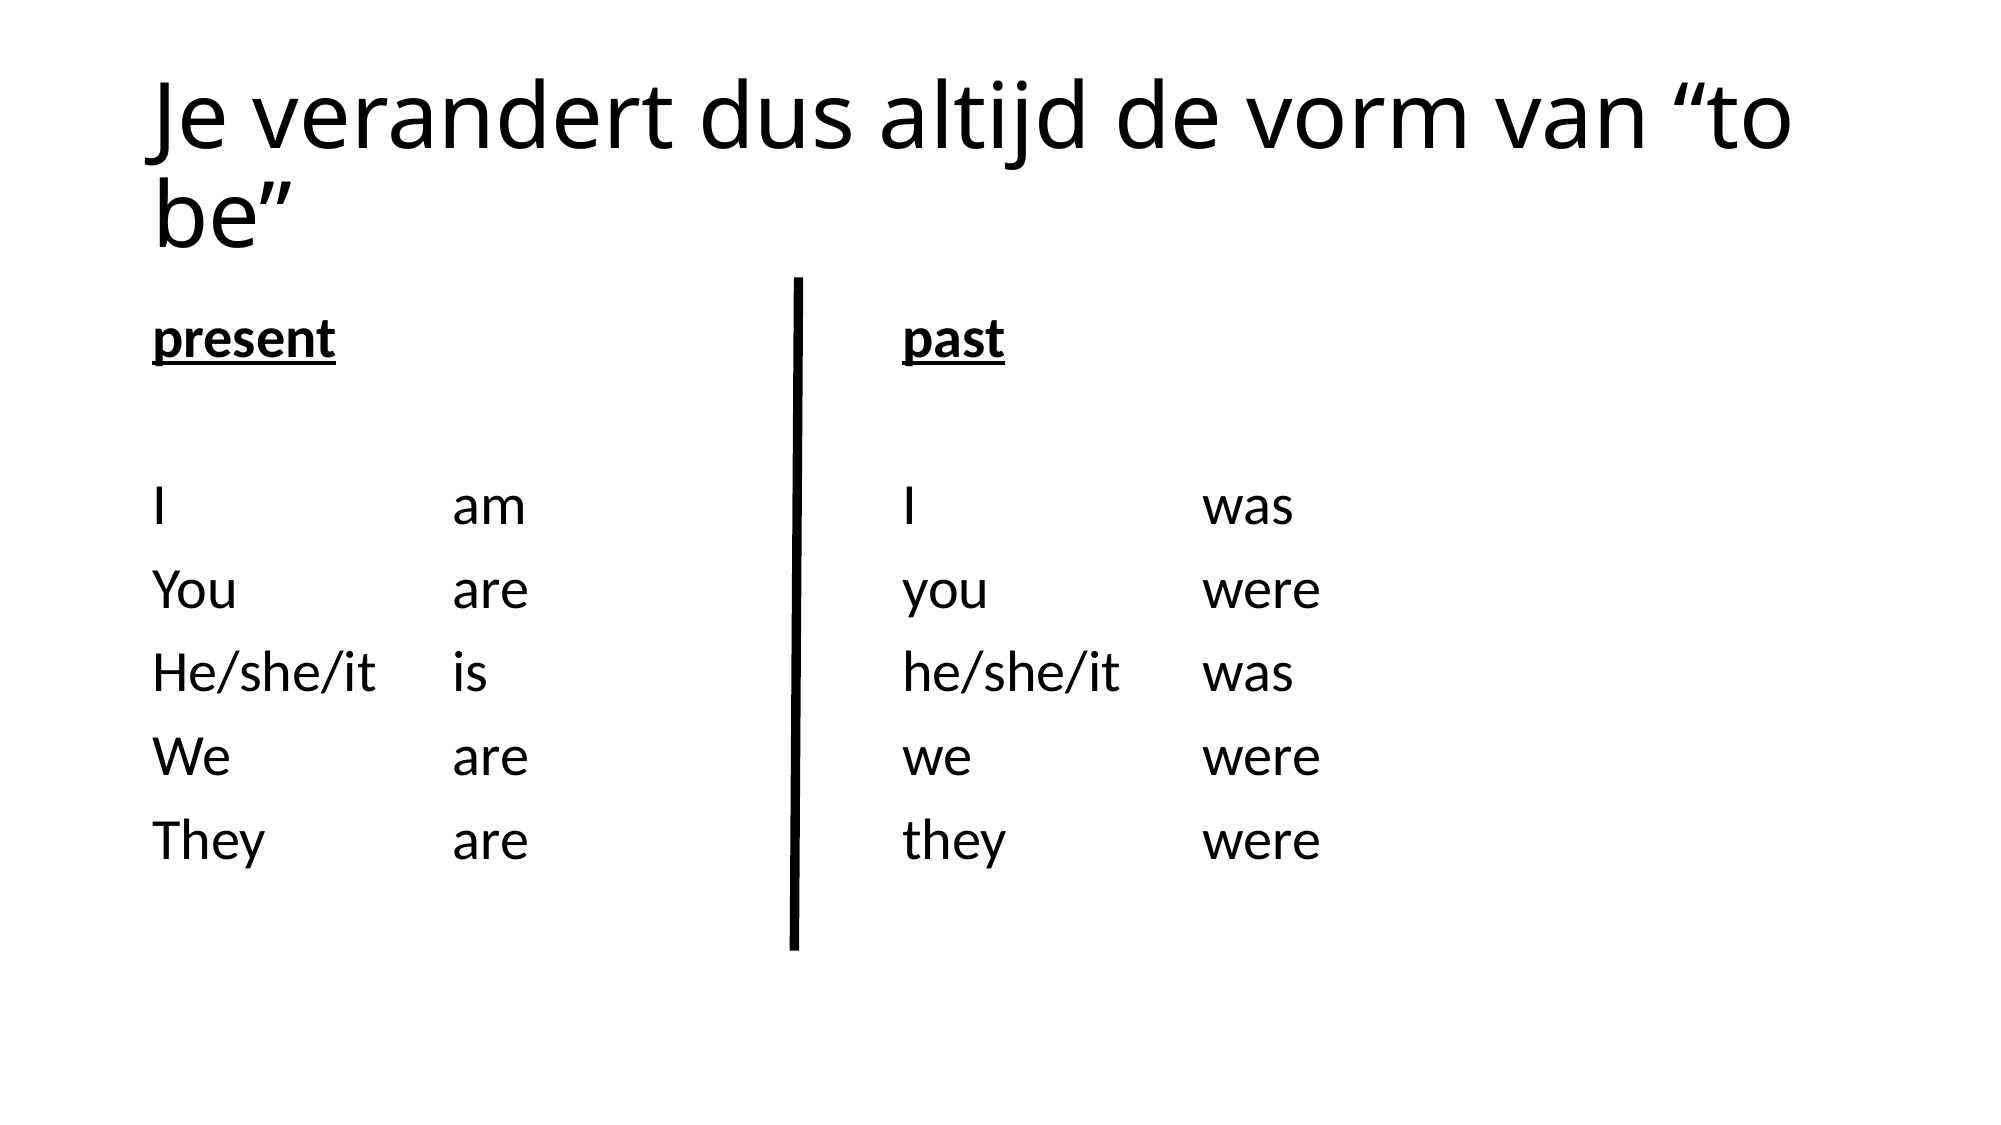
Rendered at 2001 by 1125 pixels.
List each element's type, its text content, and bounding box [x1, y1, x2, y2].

list present past I am I was You are you were He/she/it is he/she/it was We are we were They are they were [137, 299, 1863, 1014]
title Je verandert dus altijd de vorm van “to be” [137, 59, 1863, 278]
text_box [794, 277, 799, 951]
